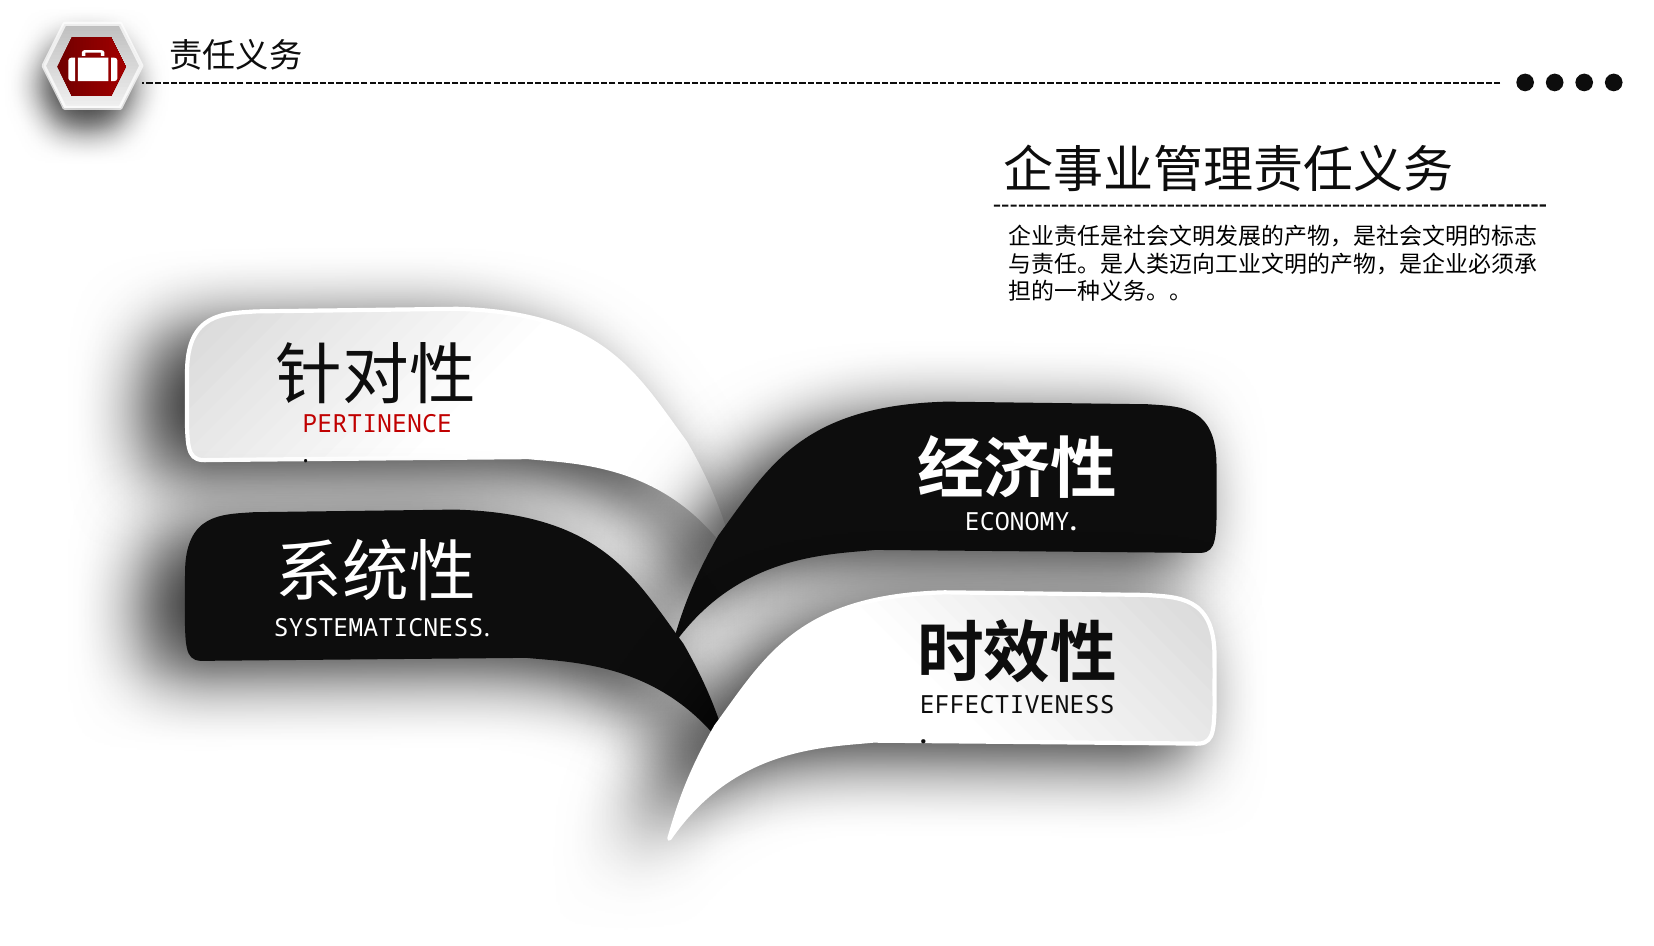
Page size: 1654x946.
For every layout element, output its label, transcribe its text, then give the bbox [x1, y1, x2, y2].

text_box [43, 23, 142, 109]
text_box [182, 507, 683, 685]
text_box 系统性 [260, 521, 491, 617]
text_box [1573, 71, 1596, 94]
text_box [1543, 71, 1566, 94]
text_box PERTINENCE . [287, 419, 468, 475]
text_box SYSTEMATICNESS. [258, 604, 506, 649]
text_box ECONOMY. [949, 513, 1092, 543]
text_box EFFECTIVENESS . [905, 698, 1130, 757]
text_box 企业责任是社会文明发展的产物，是社会文明的标志 与责任。是人类迈向工业文明的产物，是企业必须承 担的一种义务。。 [993, 214, 1553, 312]
text_box [667, 590, 1217, 841]
text_box 针对性 [260, 323, 491, 419]
text_box [686, 399, 1219, 609]
text_box [1602, 71, 1625, 94]
text_box 时效性 [902, 602, 1133, 698]
text_box [1514, 71, 1537, 94]
text_box 企事业管理责任义务 [988, 129, 1469, 205]
text_box 经济性 [902, 418, 1133, 513]
text_box 责任义务 [154, 27, 318, 82]
text_box [184, 306, 688, 487]
